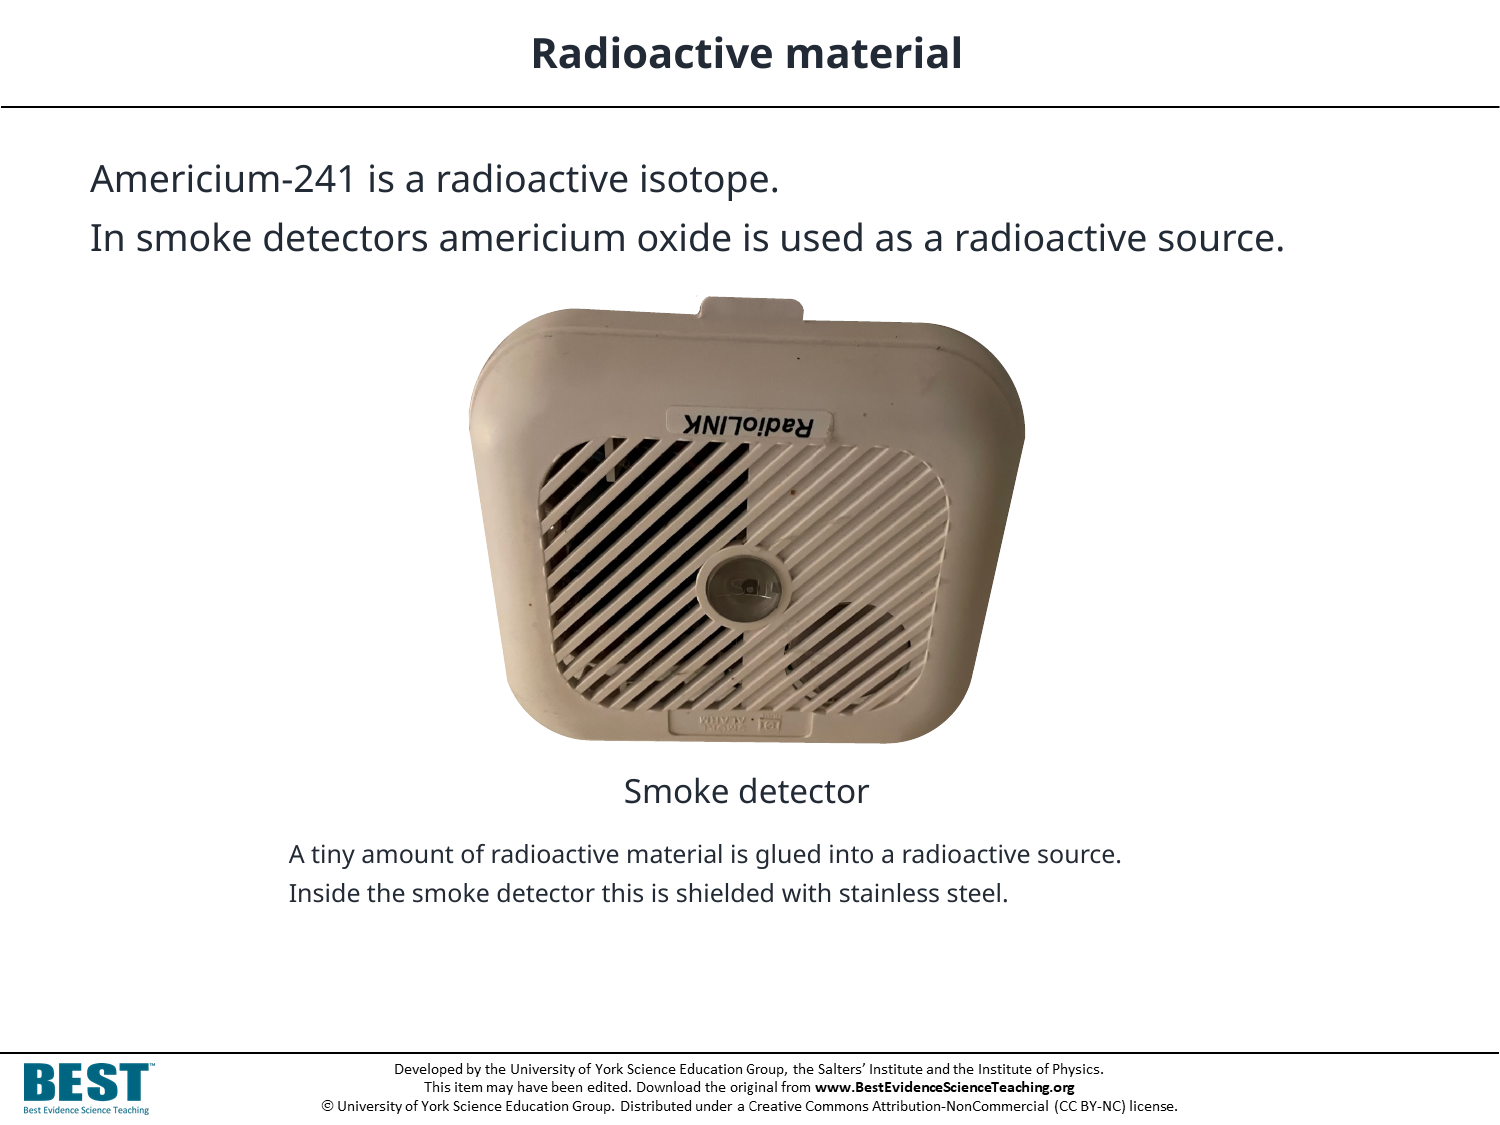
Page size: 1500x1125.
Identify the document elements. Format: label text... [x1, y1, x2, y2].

text_box Radioactive material [23, 4, 1471, 99]
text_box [273, 295, 1236, 939]
picture [0, 106, 1500, 1125]
